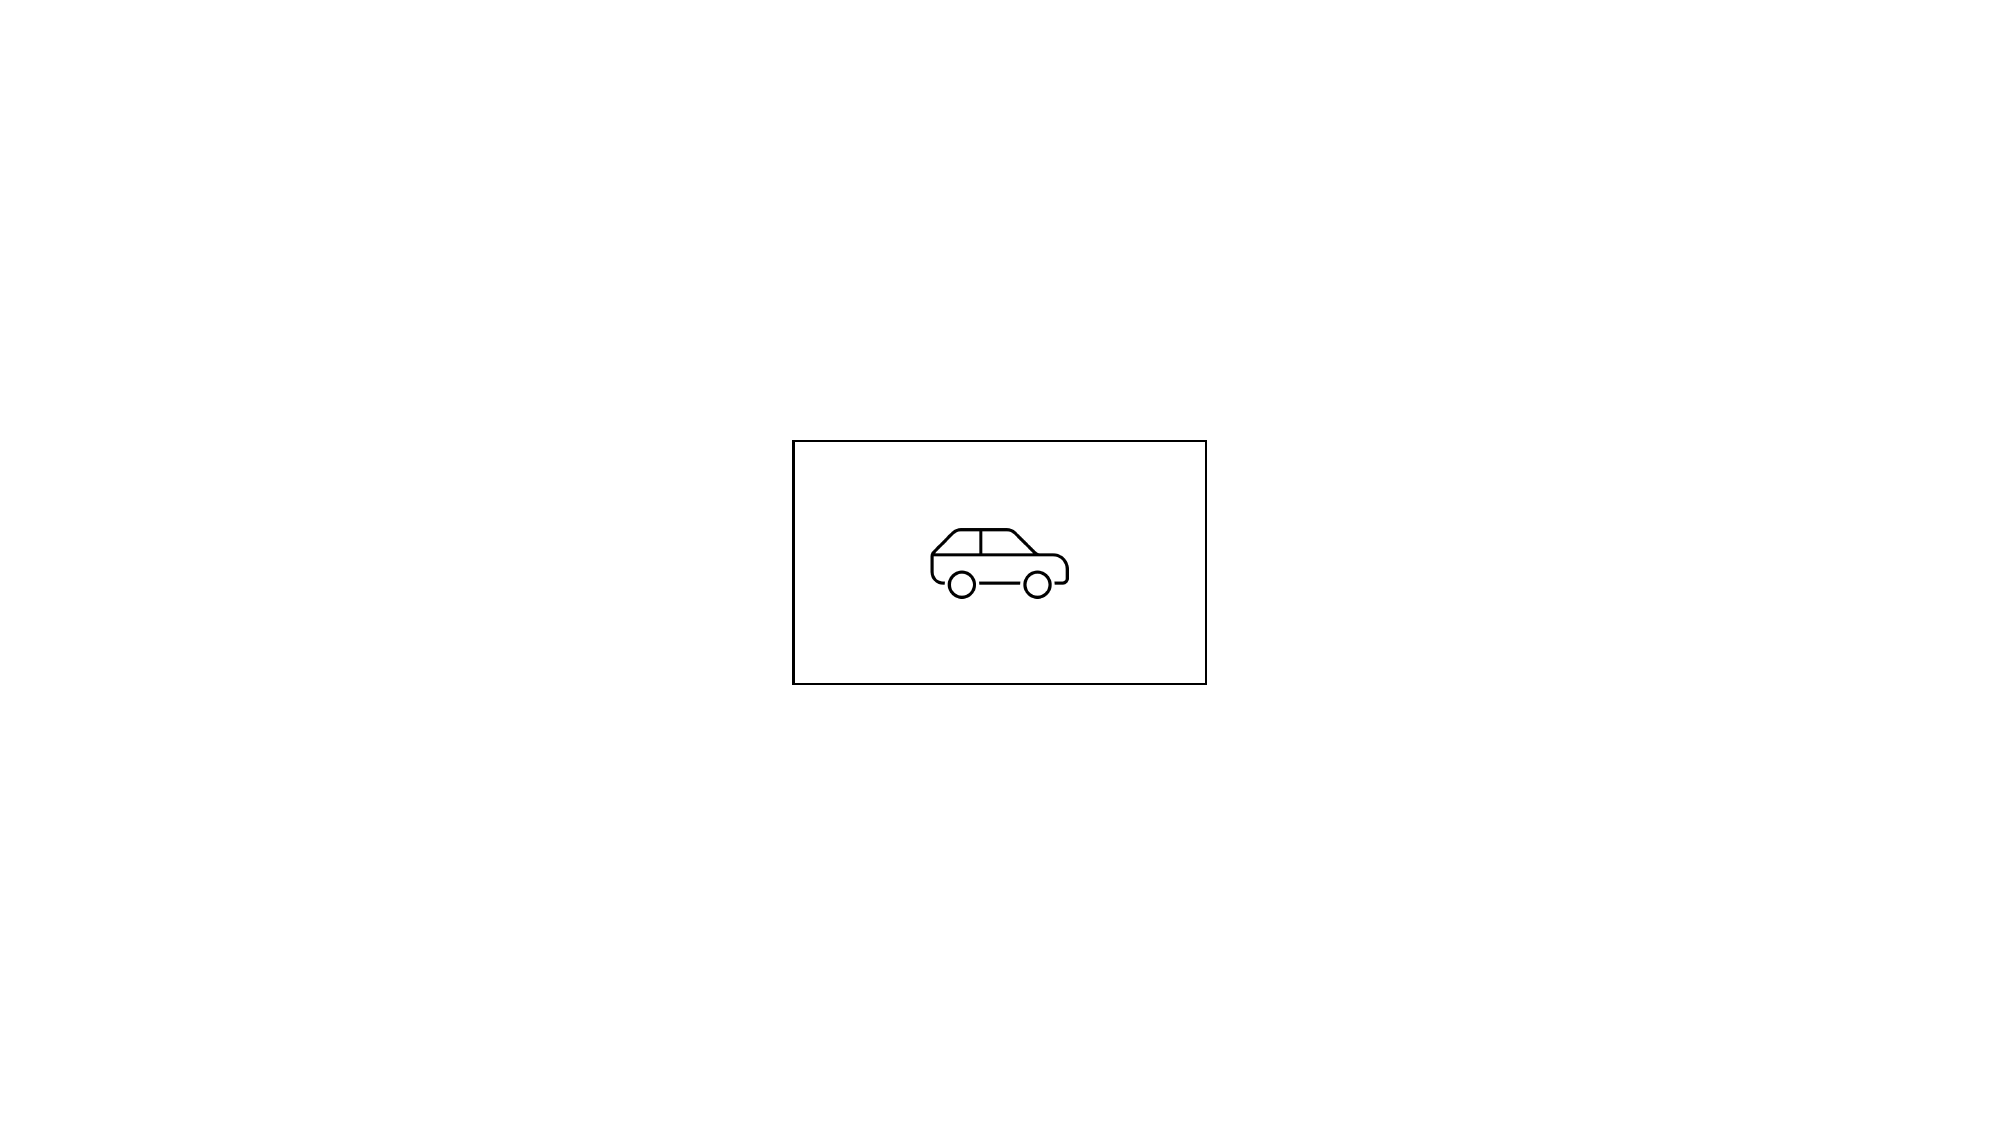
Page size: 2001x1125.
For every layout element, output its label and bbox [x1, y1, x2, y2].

text_box [793, 440, 1207, 685]
